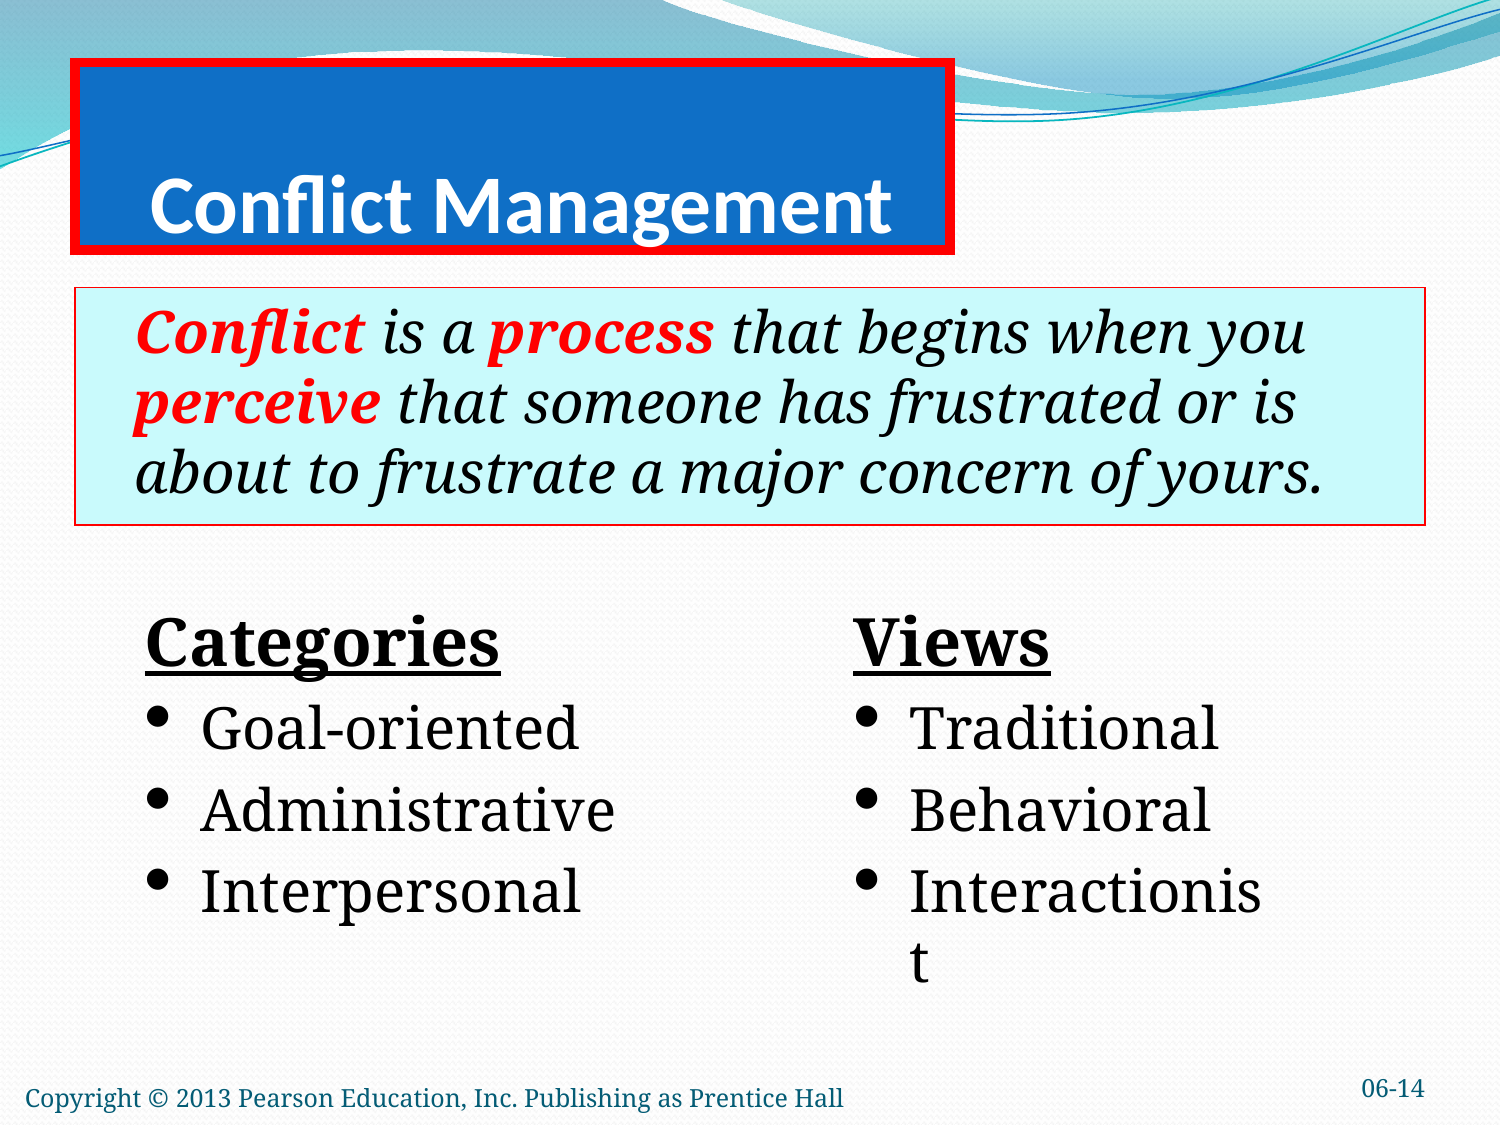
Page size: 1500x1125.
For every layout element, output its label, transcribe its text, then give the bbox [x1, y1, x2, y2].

text_box Views Traditional Behavioral Interactionist [838, 591, 1294, 1053]
slide_number 06-14 [1299, 1042, 1425, 1103]
list Conflict is a process that begins when you perceive that someone has frustrated or is about to frustrate a major concern of yours. [74, 287, 1426, 526]
title Conflict Management [74, 62, 951, 251]
text_box Categories Goal-oriented Administrative Interpersonal [129, 591, 686, 1053]
